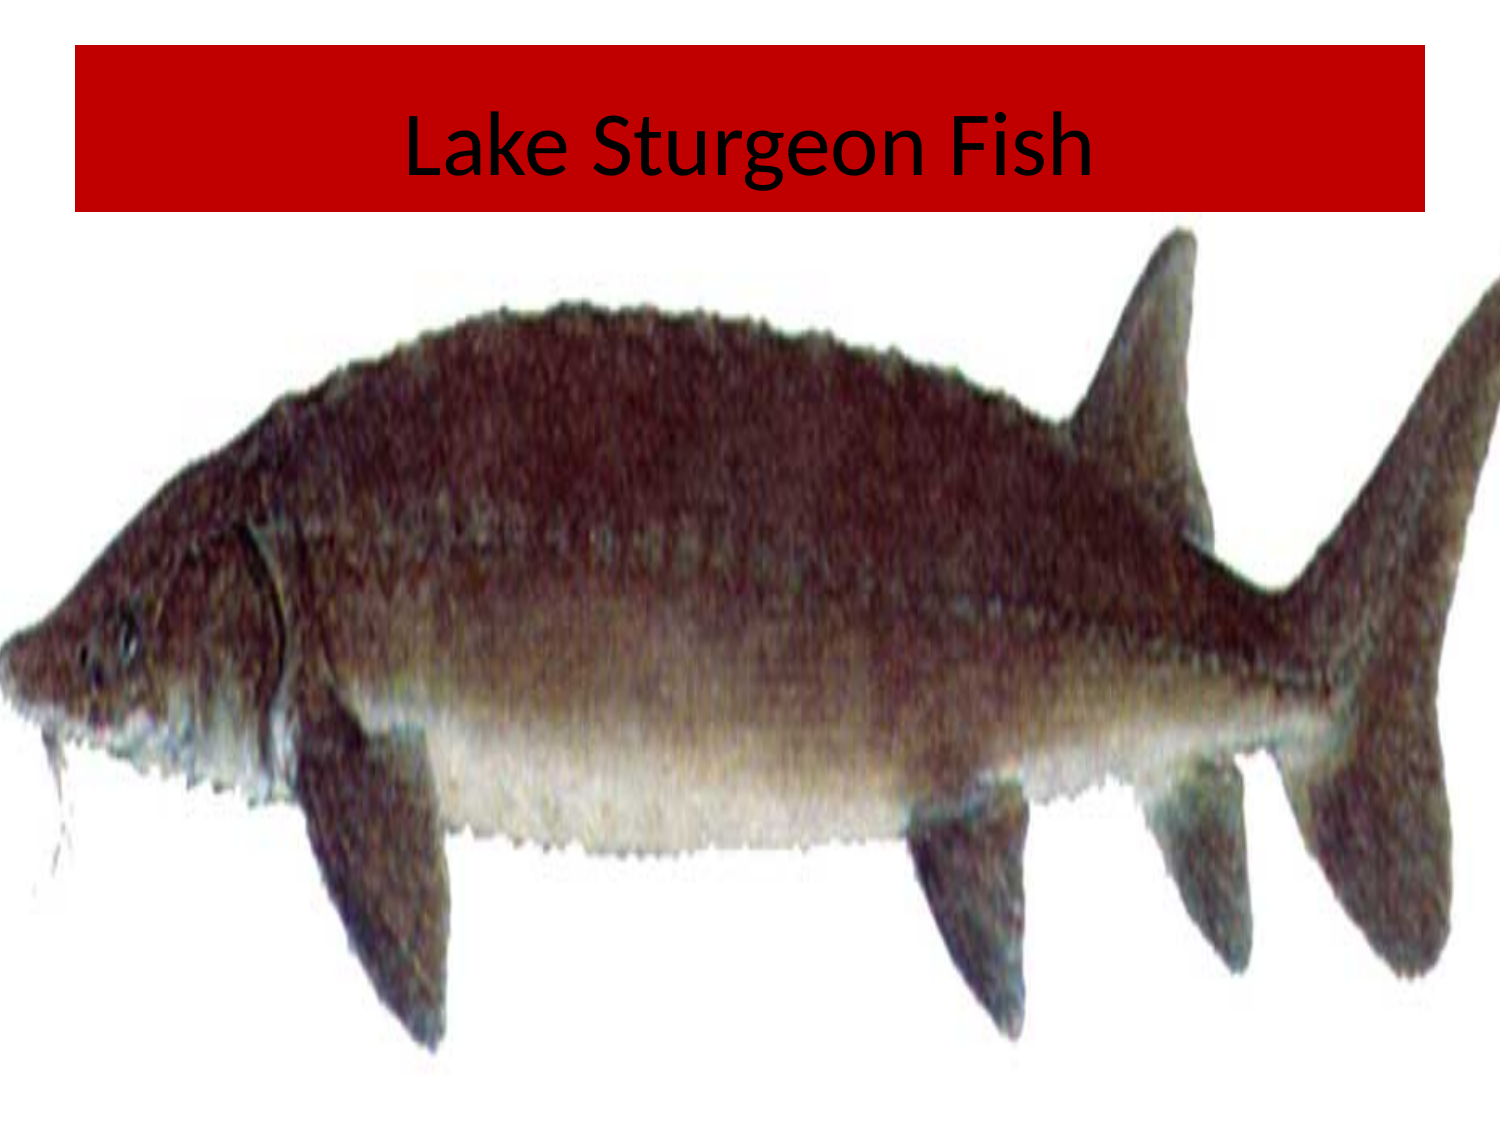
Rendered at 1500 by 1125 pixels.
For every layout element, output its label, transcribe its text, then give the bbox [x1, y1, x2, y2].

title Lake Sturgeon Fish [75, 45, 1425, 211]
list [0, 212, 1500, 1076]
